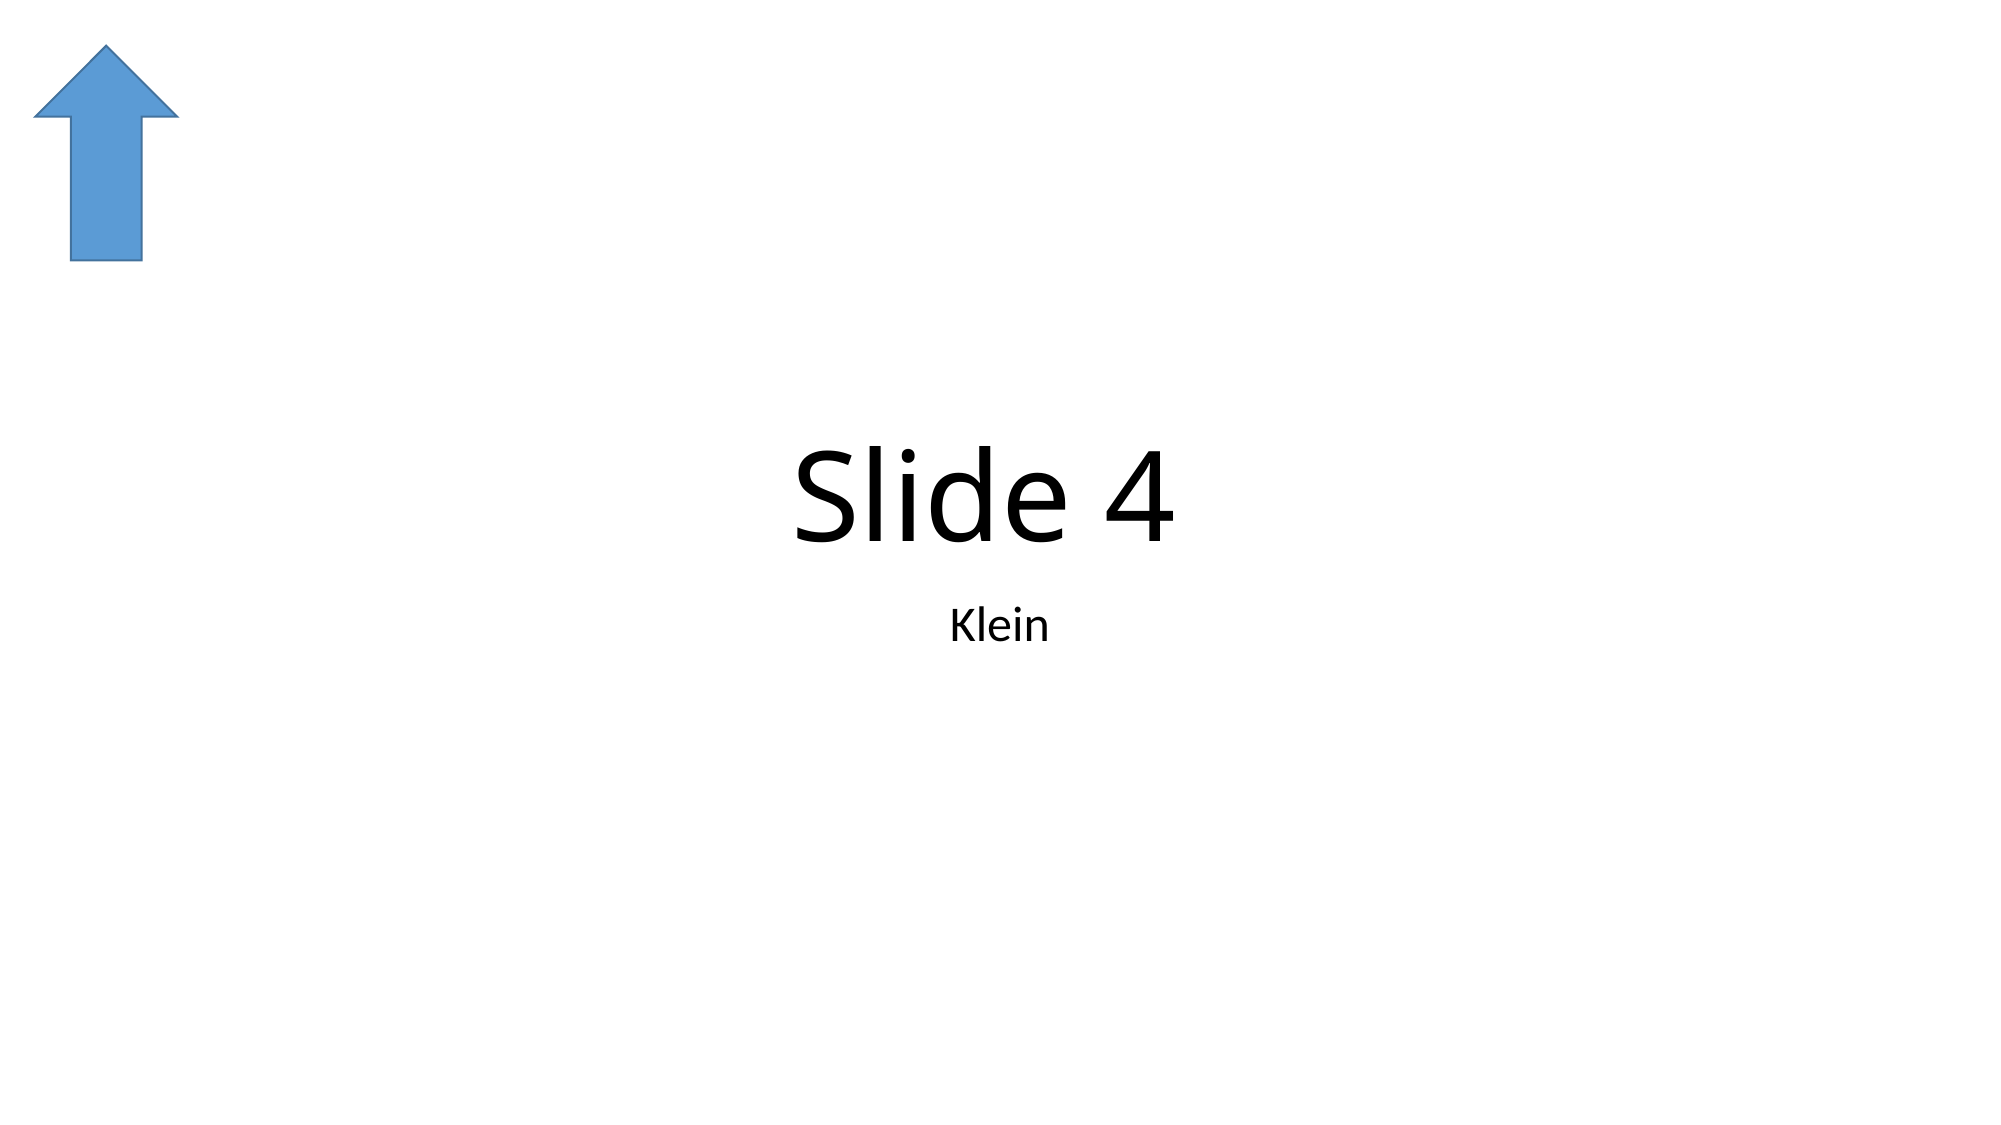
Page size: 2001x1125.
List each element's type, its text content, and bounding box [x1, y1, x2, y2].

title Slide 4 [249, 184, 1750, 576]
text_box [32, 44, 180, 262]
subtitle Klein [249, 590, 1750, 863]
